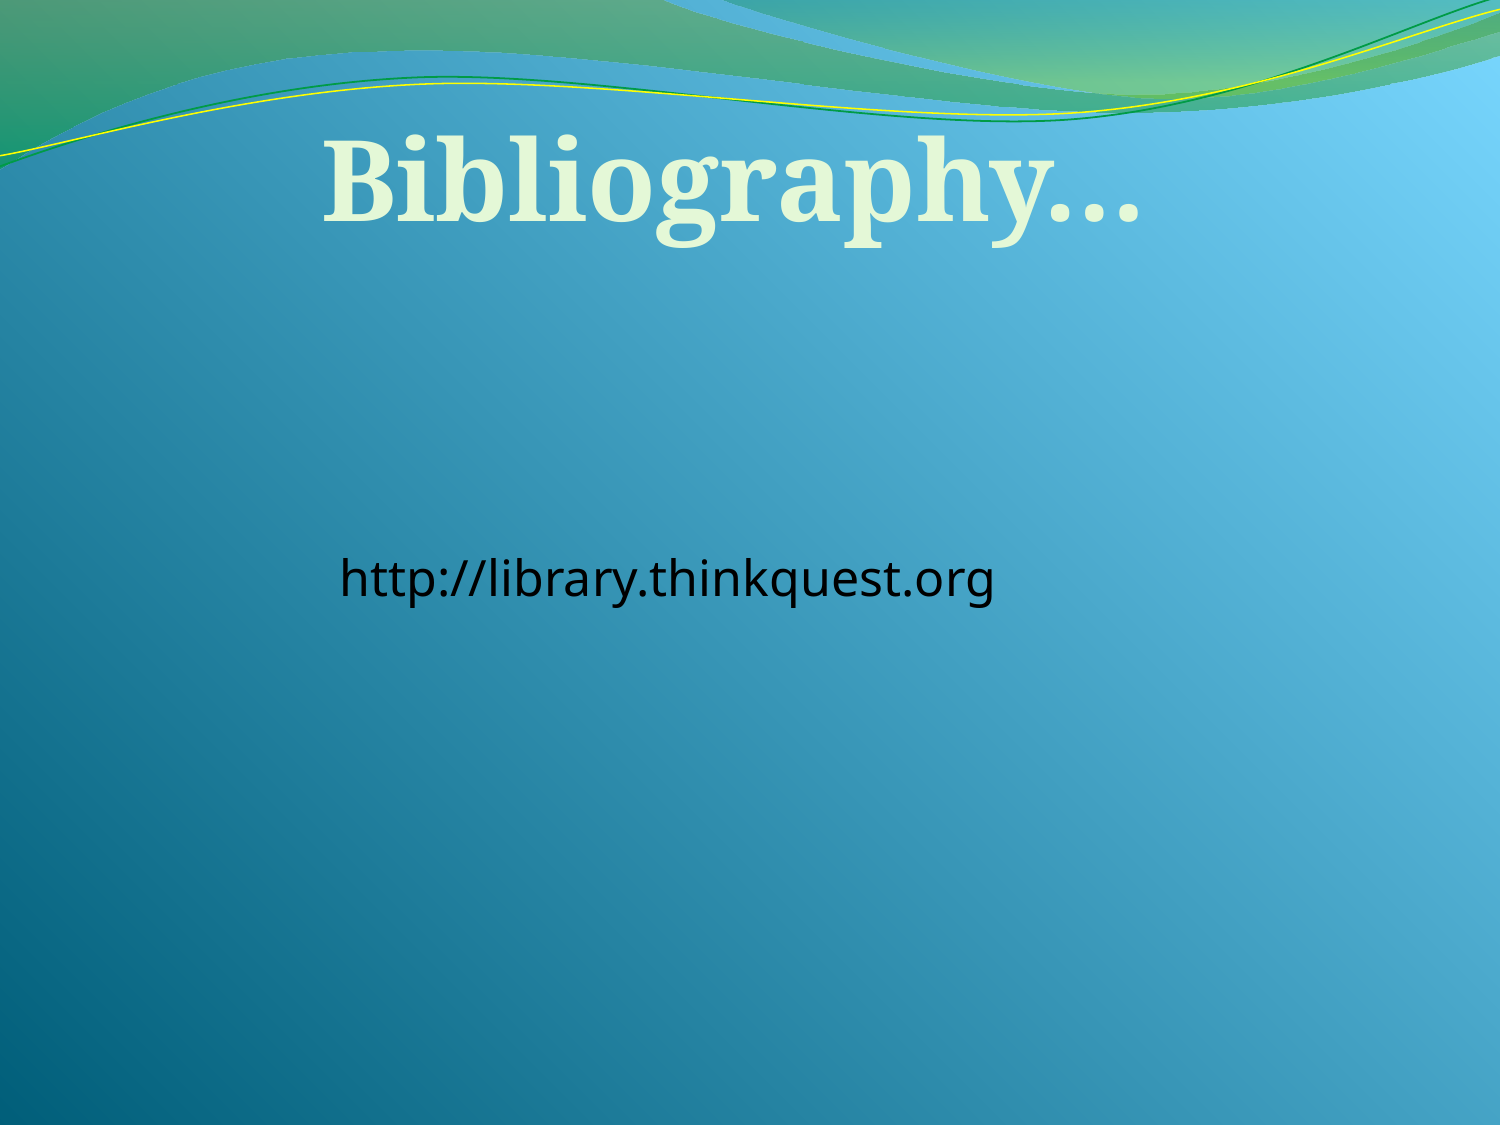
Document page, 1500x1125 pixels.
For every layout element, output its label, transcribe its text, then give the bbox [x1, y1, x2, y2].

text_box Bibliography… [305, 101, 1162, 252]
text_box http://library.thinkquest.org [324, 538, 1186, 614]
